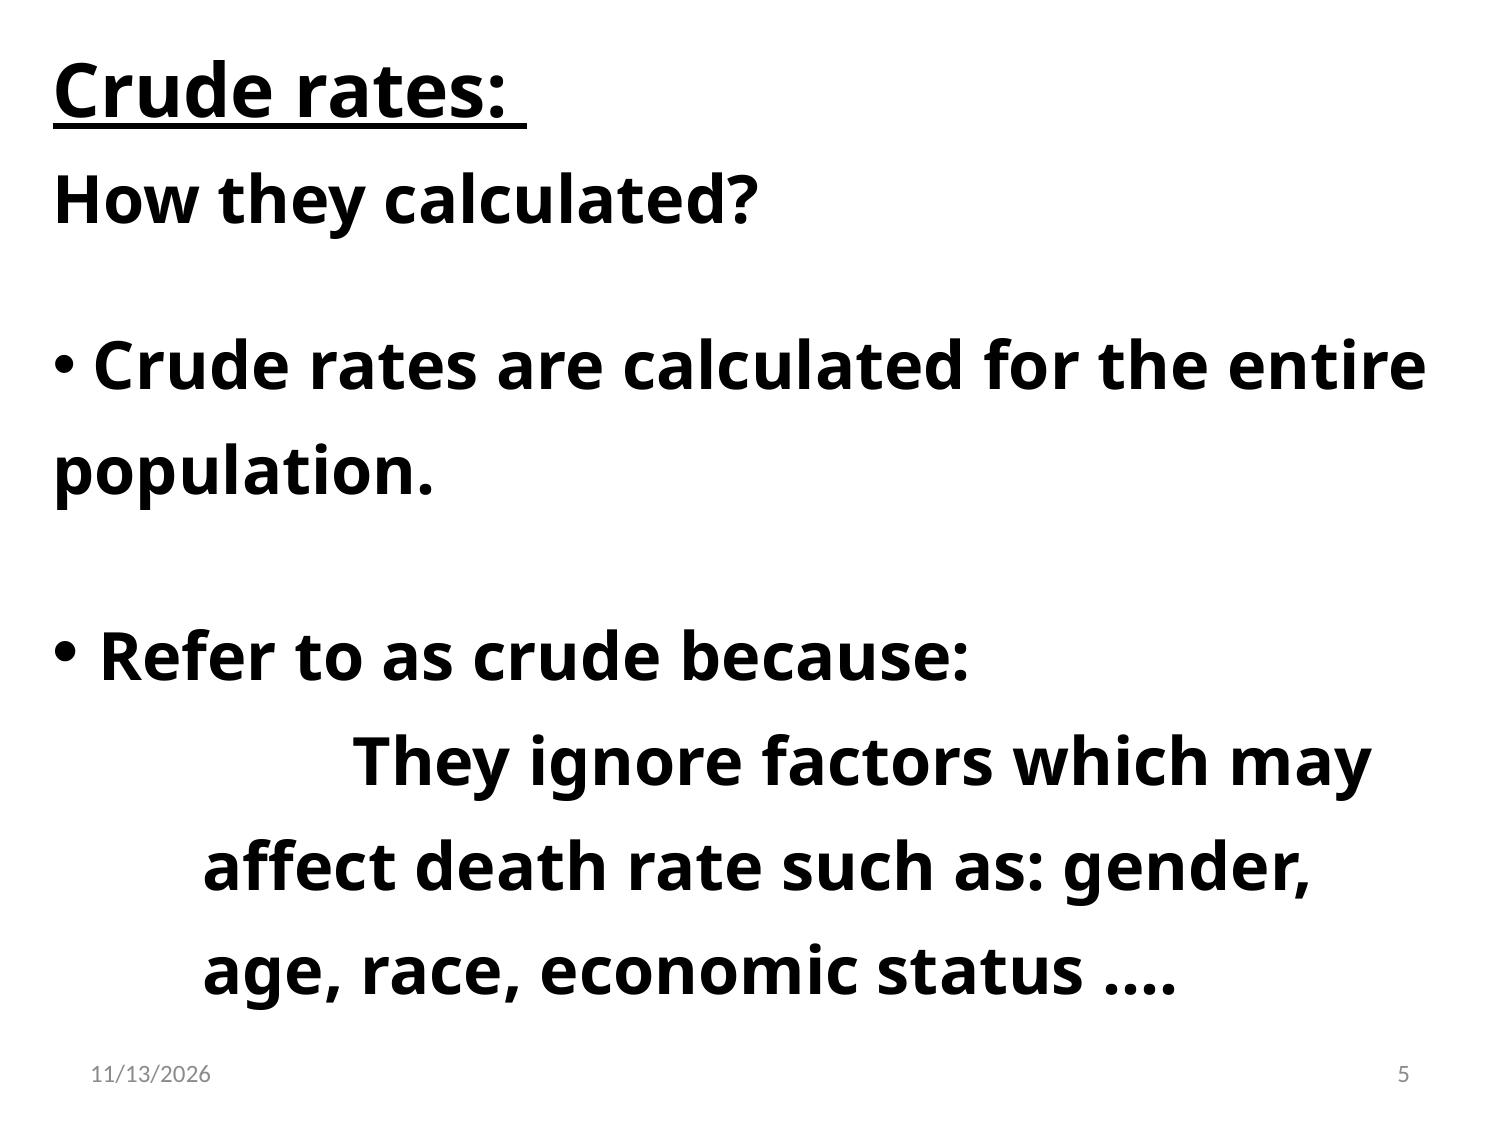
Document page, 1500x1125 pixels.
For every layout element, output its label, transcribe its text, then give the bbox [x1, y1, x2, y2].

text_box Crude rates: How they calculated? Crude rates are calculated for the entire population. Refer to as crude because: They ignore factors which may affect death rate such as: gender, age, race, economic status …. [37, 20, 1463, 1015]
slide_number 5 [1074, 1042, 1425, 1103]
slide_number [75, 1042, 425, 1103]
